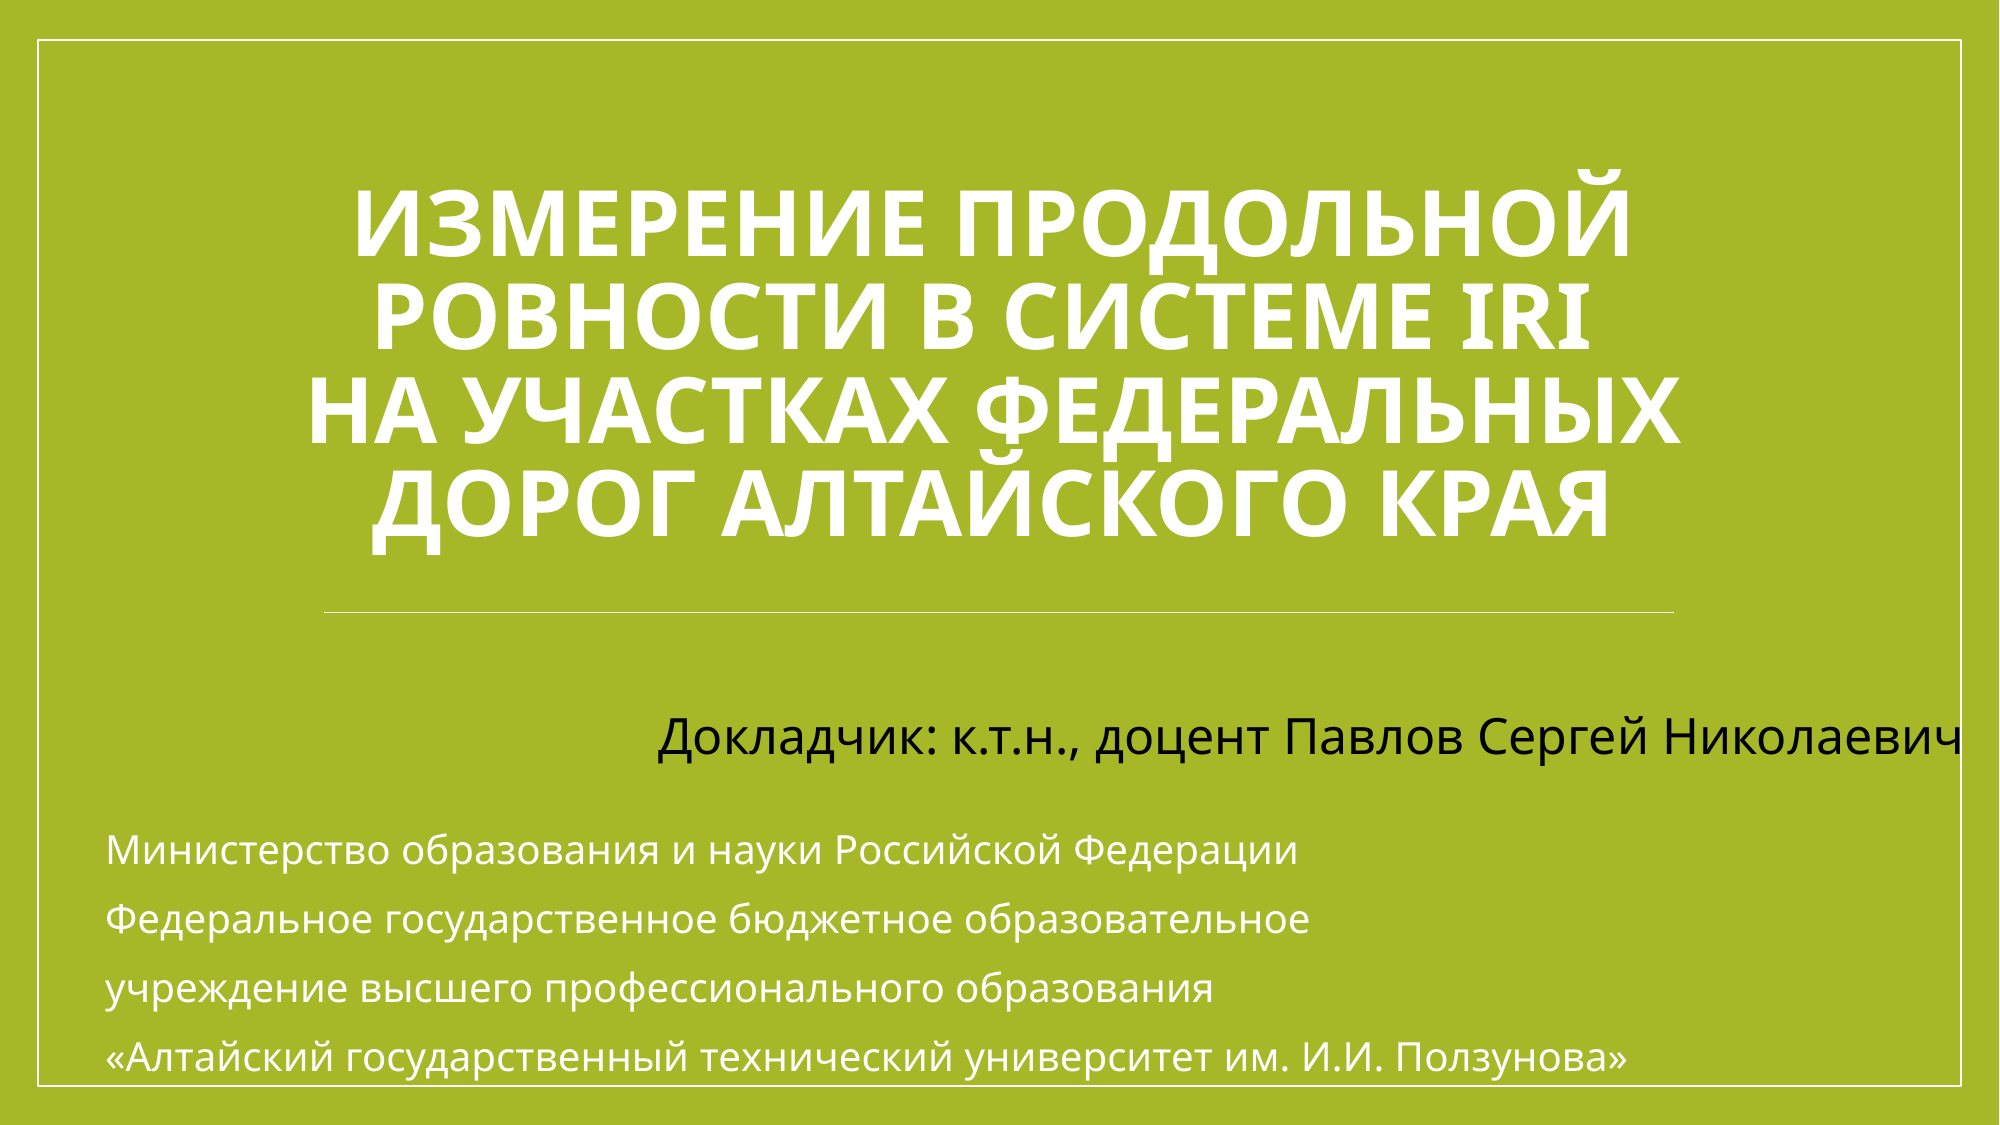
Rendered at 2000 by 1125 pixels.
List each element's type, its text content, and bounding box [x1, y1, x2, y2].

title Измерение продольной ровности в системе IRI на участках федеральных дорог Алтайского края [149, 125, 1839, 563]
subtitle Министерство образования и науки Российской Федерации Федеральное государственное бюджетное образовательное учреждение высшего профессионального образования «Алтайский государственный технический университет им. И.И. Ползунова» [90, 822, 1809, 1092]
text_box Докладчик: к.т.н., доцент Павлов Сергей Николаевич [643, 704, 1980, 773]
